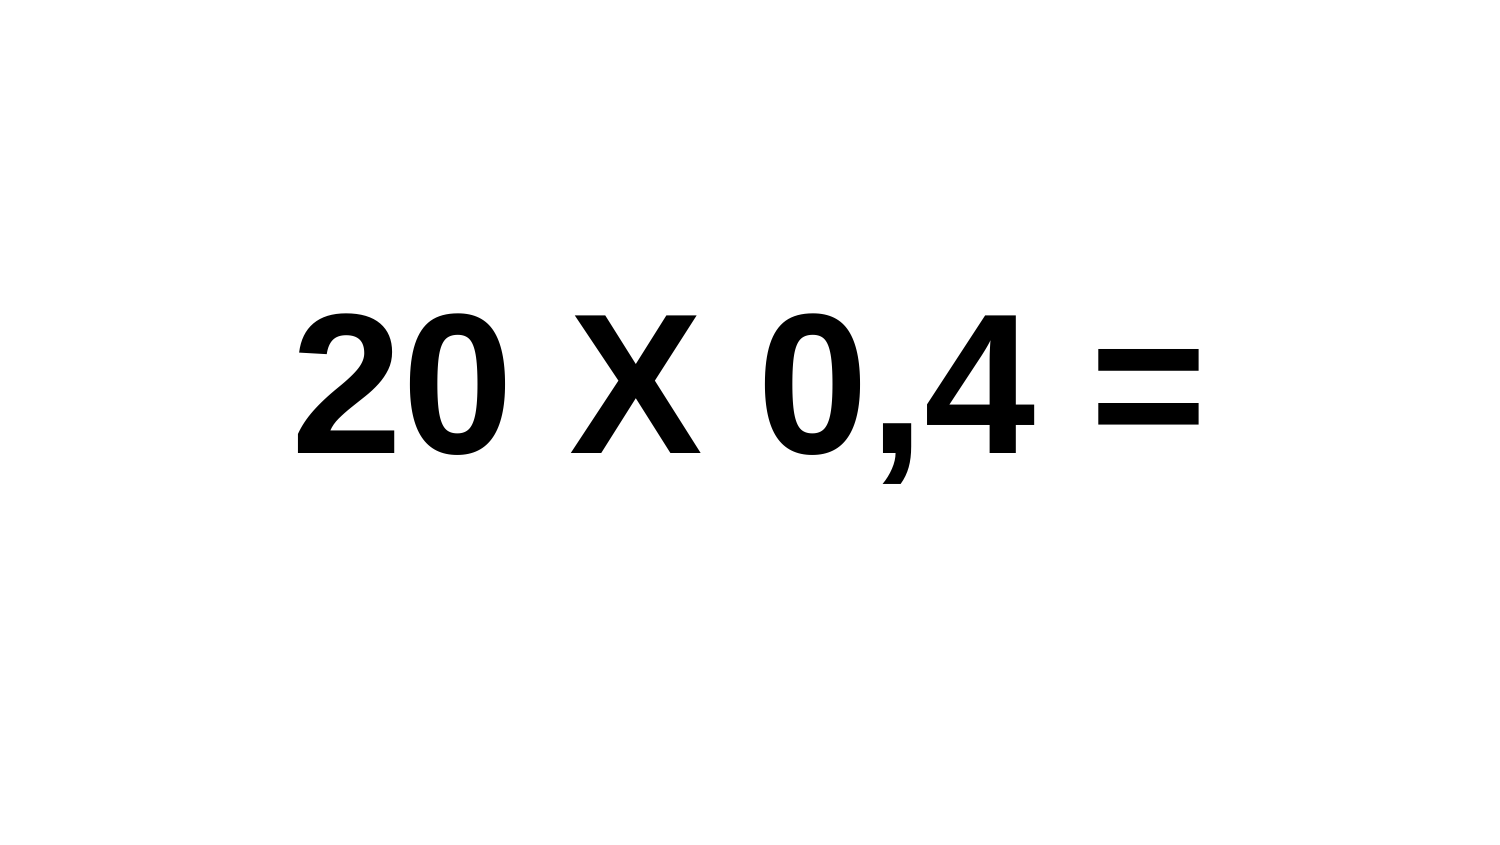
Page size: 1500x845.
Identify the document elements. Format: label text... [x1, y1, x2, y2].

text_box 20 X 0,4 = [112, 318, 1388, 509]
